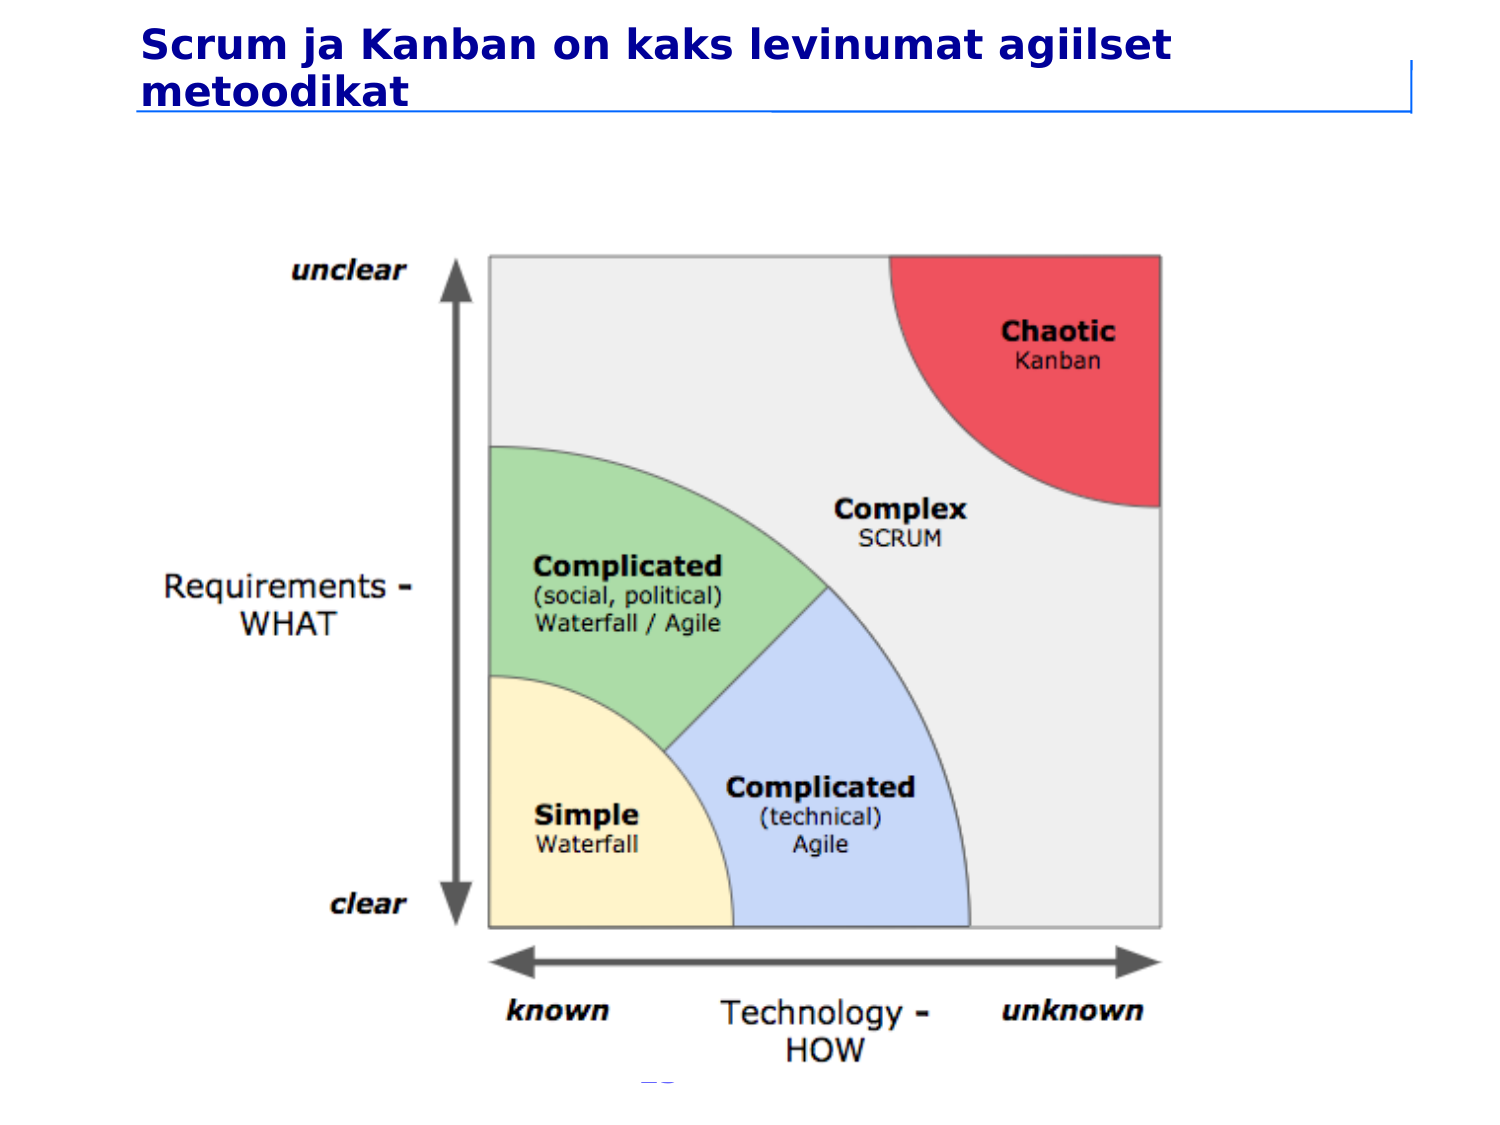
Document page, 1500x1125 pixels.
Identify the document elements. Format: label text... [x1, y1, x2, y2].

text_box [137, 162, 1425, 1068]
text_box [137, 61, 1412, 113]
picture [124, 237, 1181, 1083]
text_box Scrum ja Kanban on kaks levinumat agiilset metoodikat [124, 0, 1400, 138]
